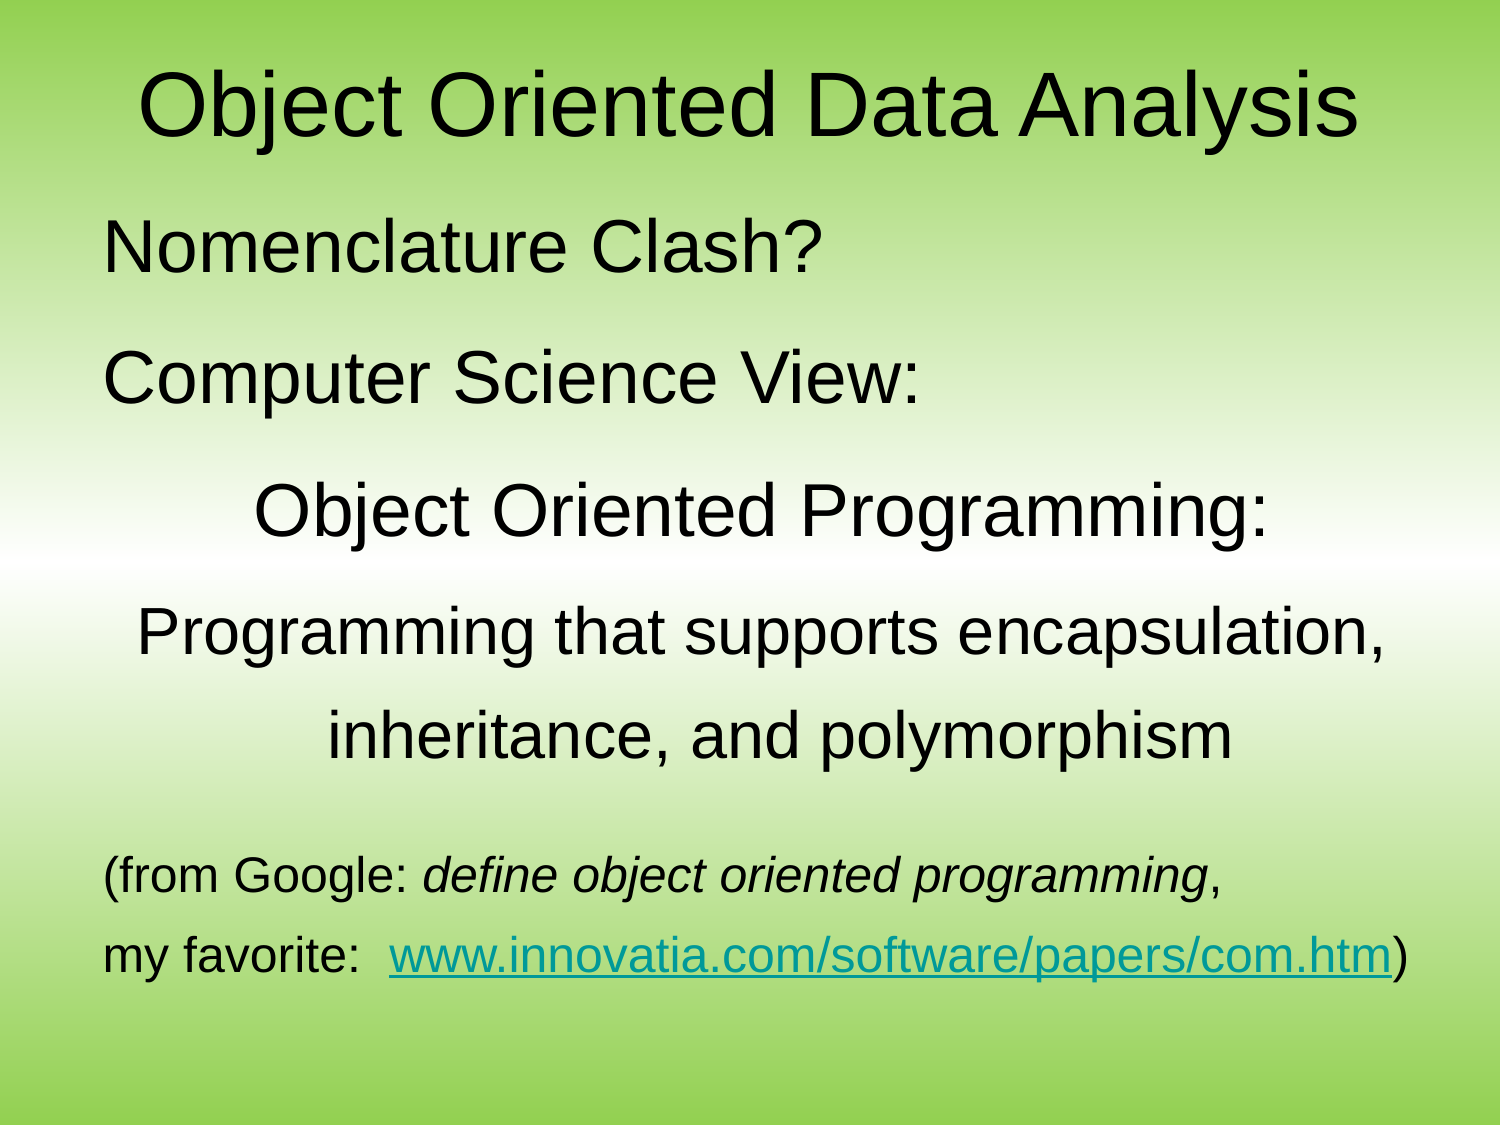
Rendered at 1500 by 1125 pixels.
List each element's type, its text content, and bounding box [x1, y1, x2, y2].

list Nomenclature Clash? Computer Science View: Object Oriented Programming: Programming that supports encapsulation, inheritance, and polymorphism (from Google: define object oriented programming, my favorite: www.innovatia.com/software/papers/com.htm) [87, 162, 1438, 1088]
title Object Oriented Data Analysis [75, 24, 1425, 175]
